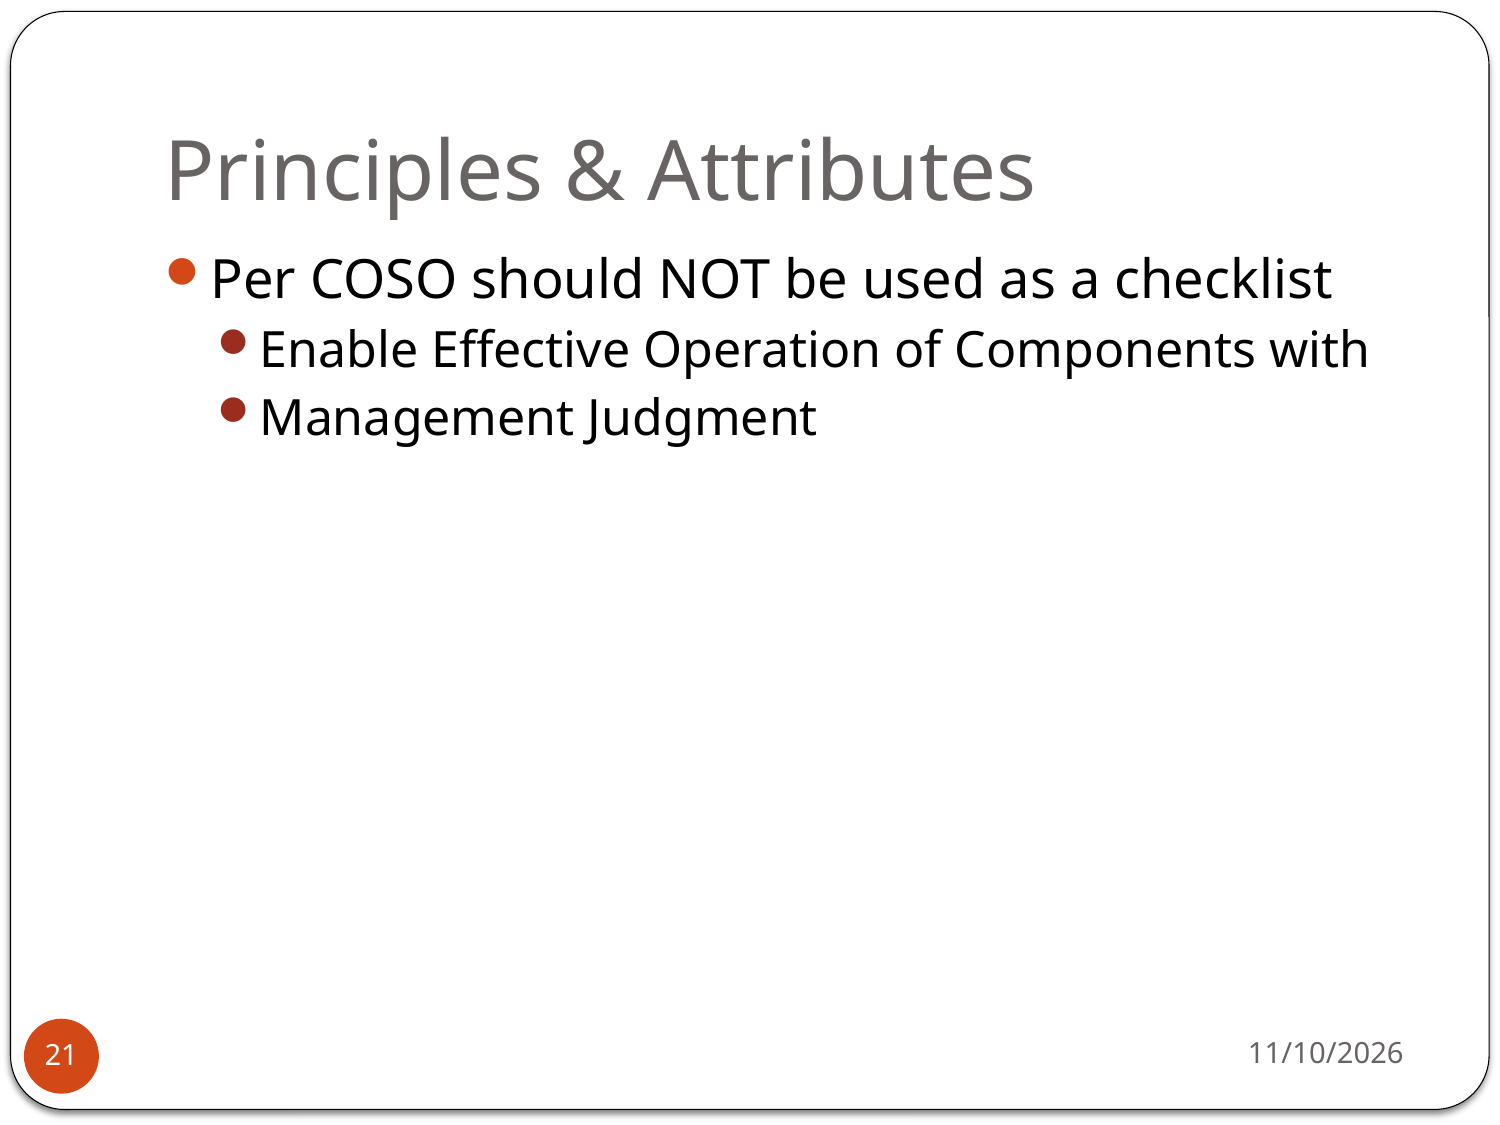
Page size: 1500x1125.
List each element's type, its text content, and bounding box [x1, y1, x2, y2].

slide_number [1012, 1015, 1419, 1094]
slide_number 21 [23, 1018, 99, 1094]
title Principles & Attributes [150, 45, 1425, 233]
list Per COSO should NOT be used as a checklist Enable Effective Operation of Components with Management Judgment [150, 237, 1425, 988]
